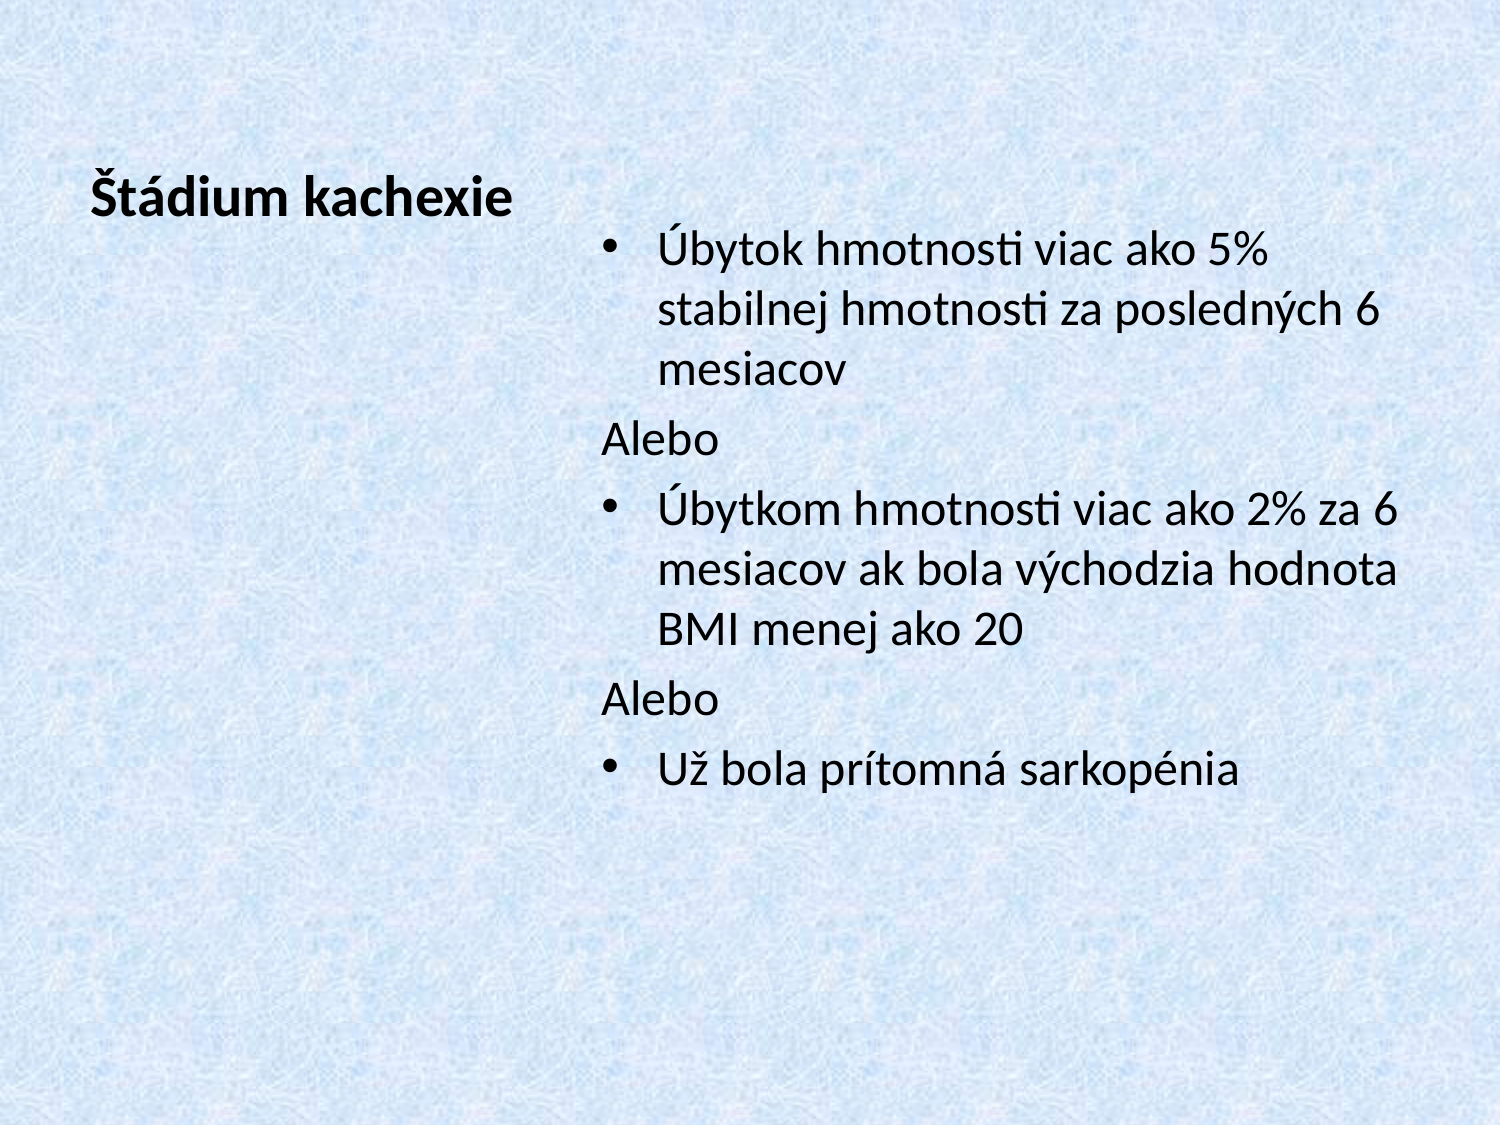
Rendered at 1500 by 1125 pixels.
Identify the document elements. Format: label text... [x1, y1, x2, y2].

title Štádium kachexie [75, 44, 569, 236]
list Úbytok hmotnosti viac ako 5% stabilnej hmotnosti za posledných 6 mesiacov Alebo Úbytkom hmotnosti viac ako 2% za 6 mesiacov ak bola východzia hodnota BMI menej ako 20 Alebo Už bola prítomná sarkopénia [586, 208, 1425, 1005]
picture [0, 0, 1500, 1125]
